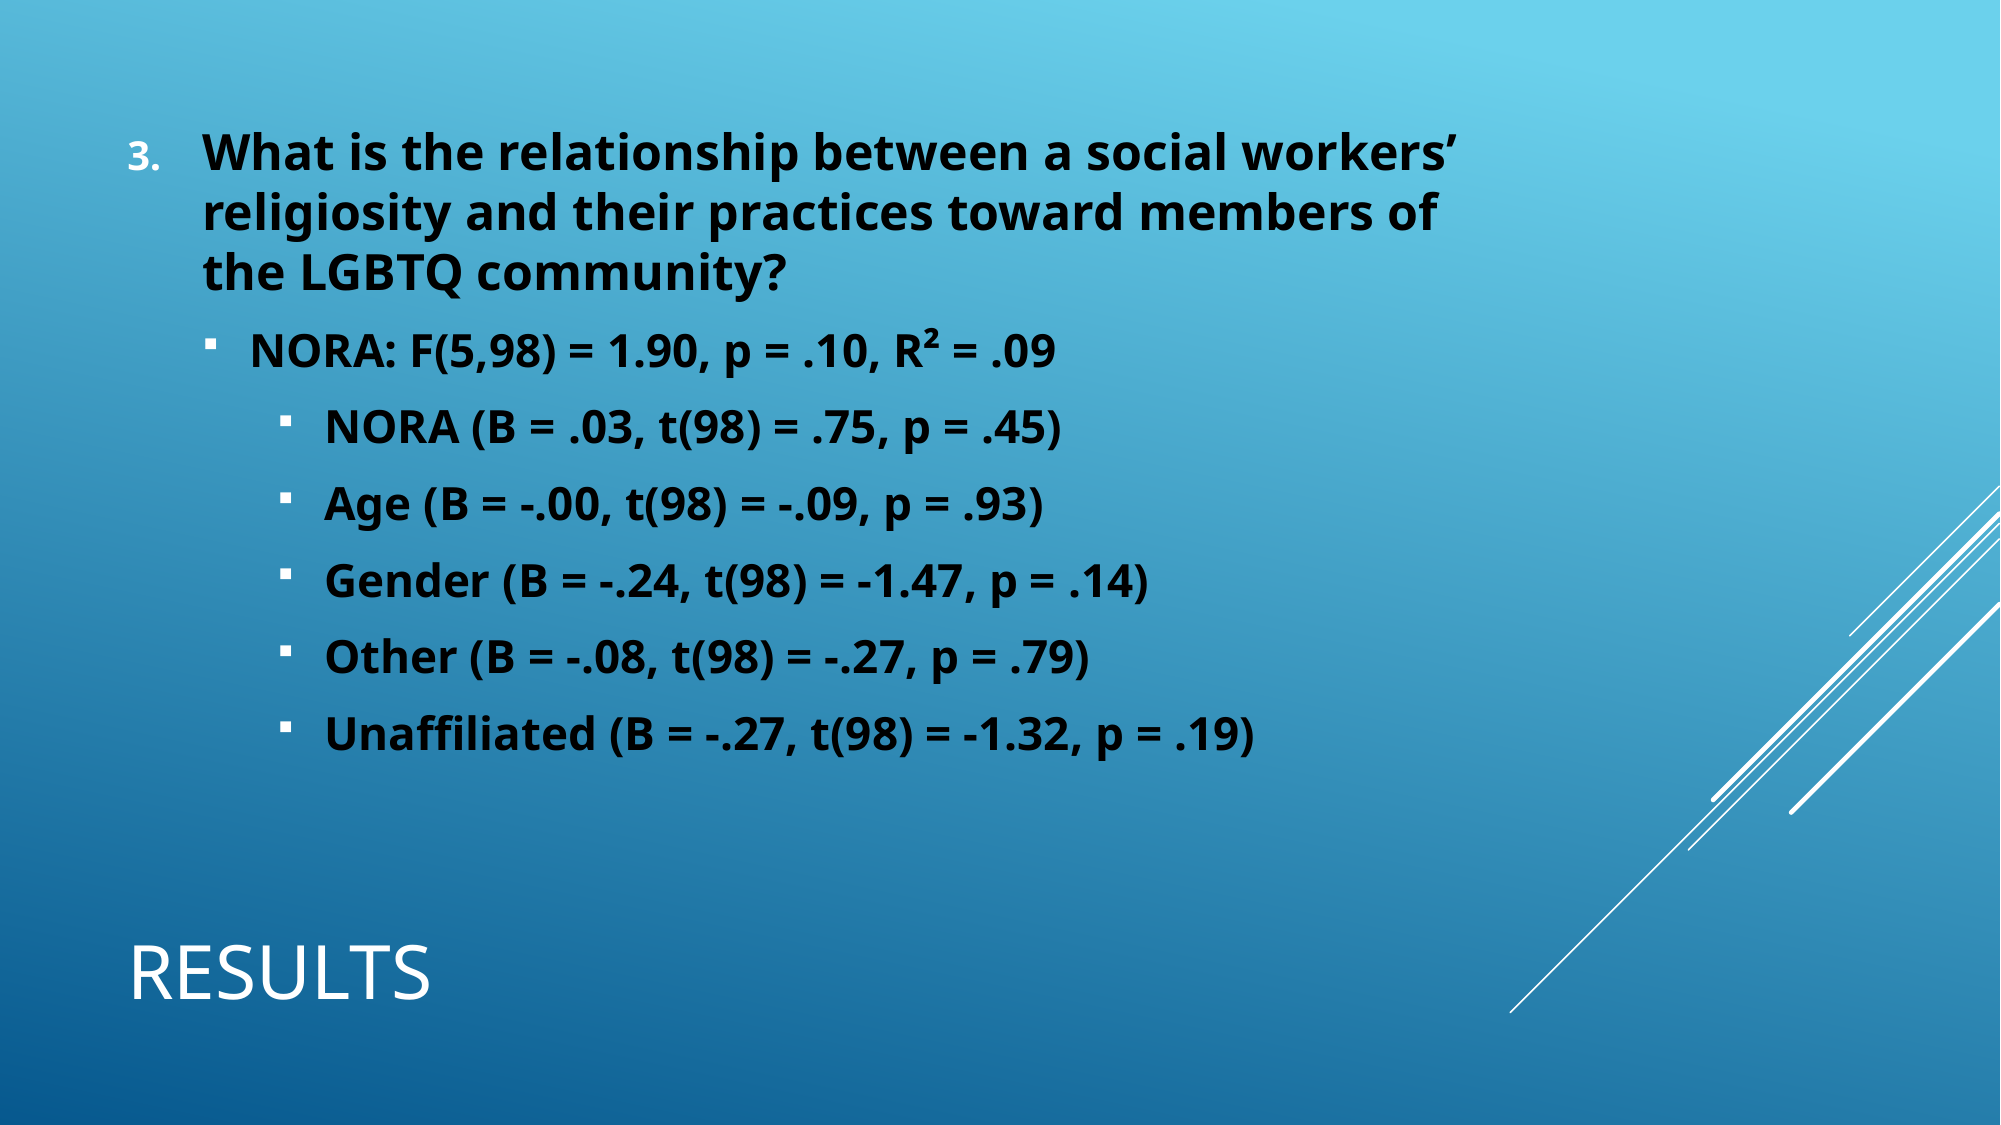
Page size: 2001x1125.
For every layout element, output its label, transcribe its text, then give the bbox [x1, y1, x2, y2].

title Results [112, 846, 1513, 1094]
list What is the relationship between a social workers’ religiosity and their practices toward members of the LGBTQ community? NORA: F(5,98) = 1.90, p = .10, R² = .09 NORA (B = .03, t(98) = .75, p = .45) Age (B = -.00, t(98) = -.09, p = .93) Gender (B = -.24, t(98) = -1.47, p = .14) Other (B = -.08, t(98) = -.27, p = .79) Unaffiliated (B = -.27, t(98) = -1.32, p = .19) [112, 112, 1513, 822]
